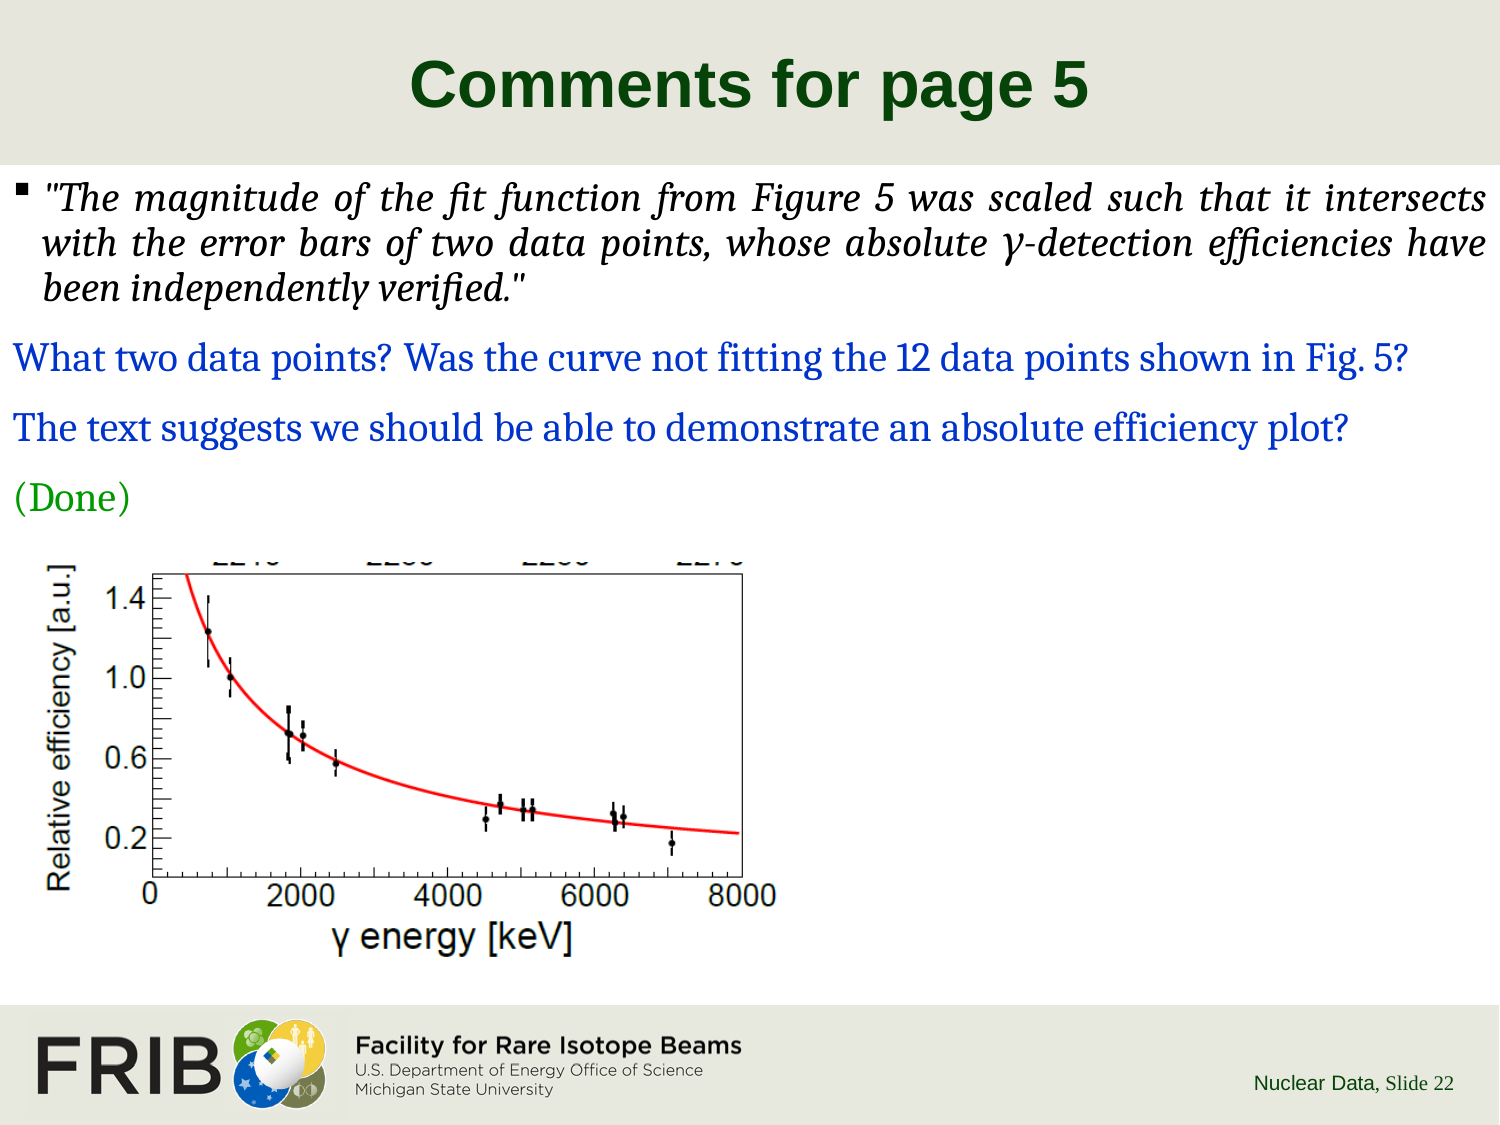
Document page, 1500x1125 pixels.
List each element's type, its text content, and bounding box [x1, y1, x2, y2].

footer Nuclear Data [679, 1042, 1374, 1103]
picture [0, 0, 1500, 165]
list "The magnitude of the fit function from Figure 5 was scaled such that it intersects with the error bars of two data points, whose absolute γ-detection efficiencies have been independently verified." What two data points? Was the curve not fitting the 12 data points shown in Fig. 5? The text suggests we should be able to demonstrate an absolute efficiency plot? (Done) [12, 174, 1488, 1000]
title Comments for page 5 [11, 46, 1489, 128]
slide_number , Slide 22 [1374, 1042, 1500, 1103]
picture [42, 562, 782, 965]
picture [0, 1005, 1499, 1125]
